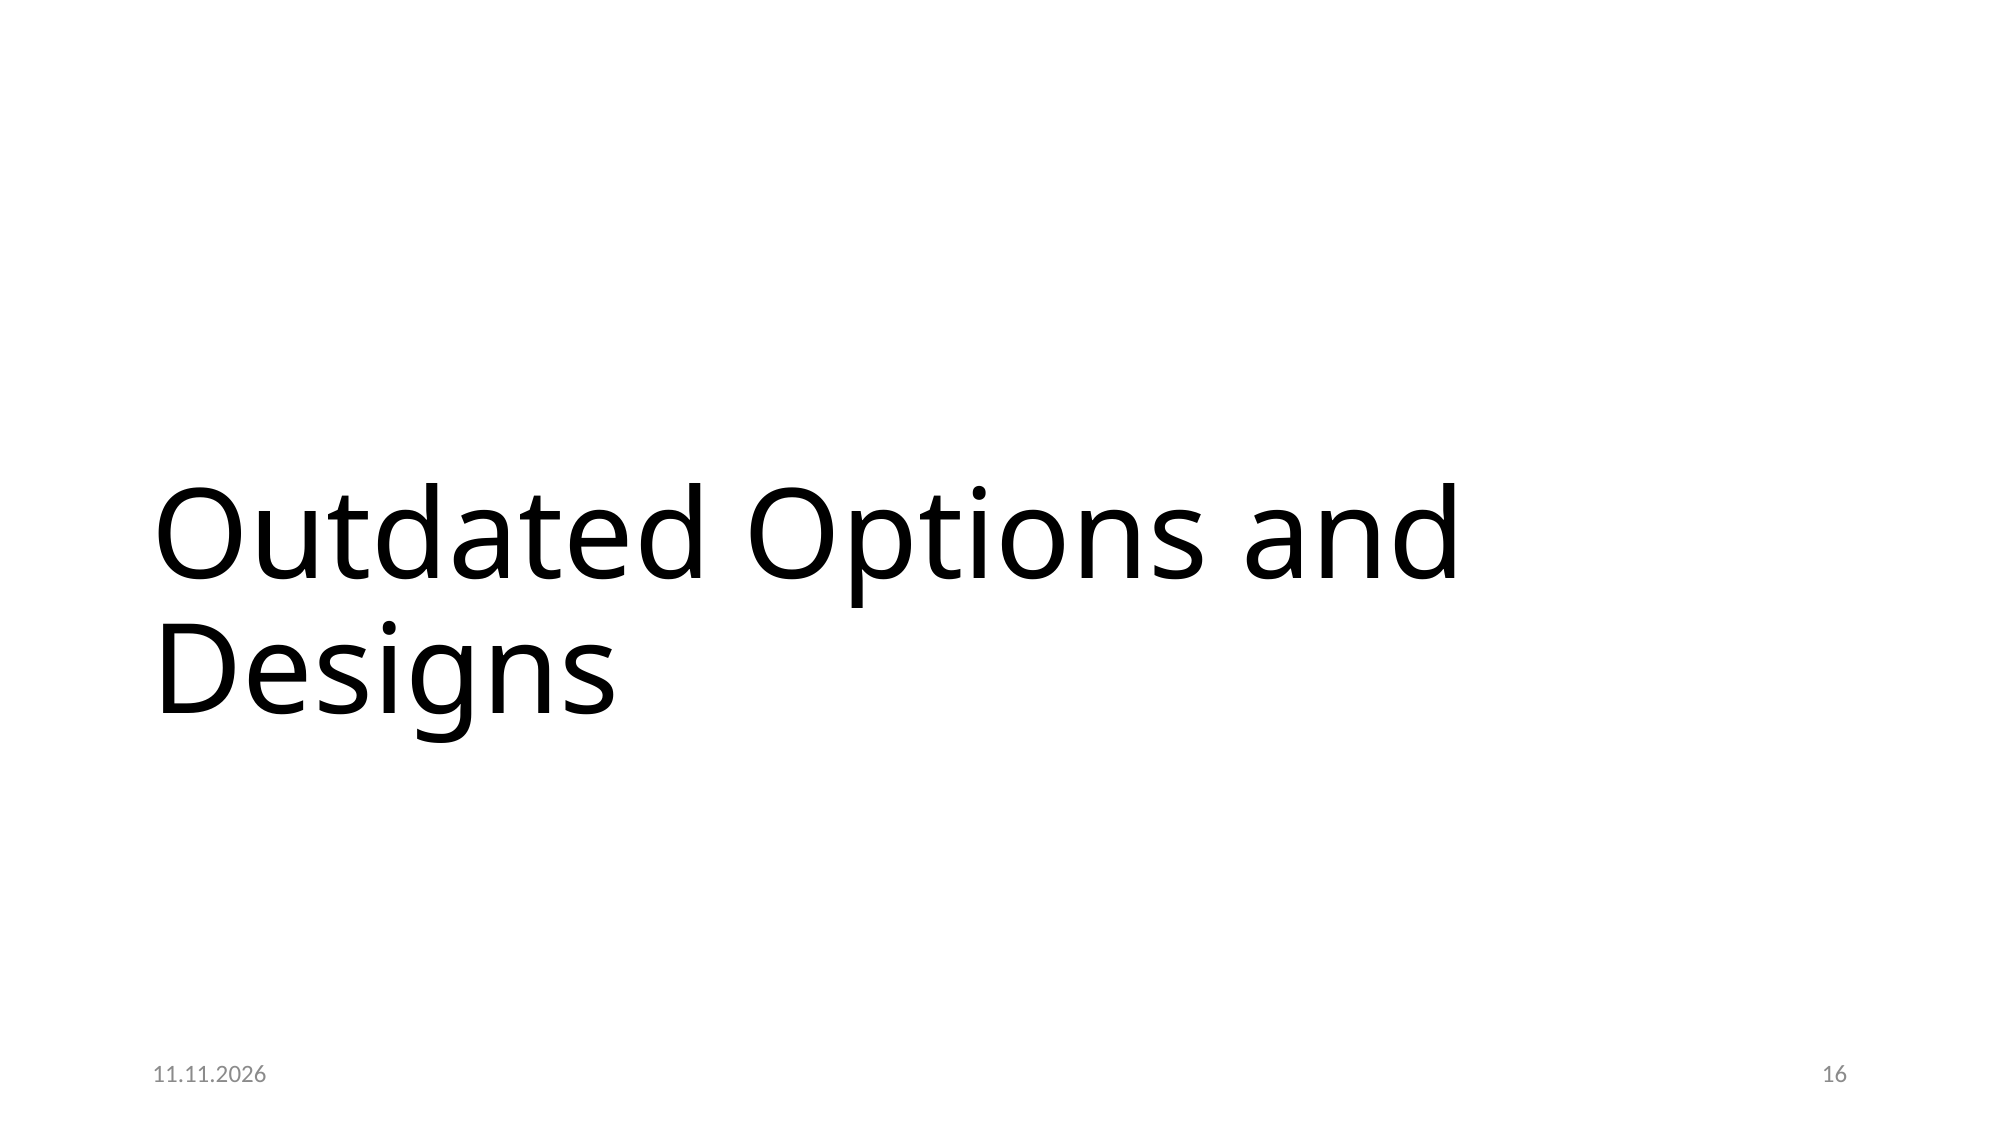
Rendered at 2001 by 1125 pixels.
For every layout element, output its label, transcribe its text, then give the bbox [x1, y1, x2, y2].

title Outdated Options and Designs [136, 280, 1862, 749]
slide_number 16 [1412, 1042, 1863, 1103]
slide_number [137, 1042, 588, 1103]
